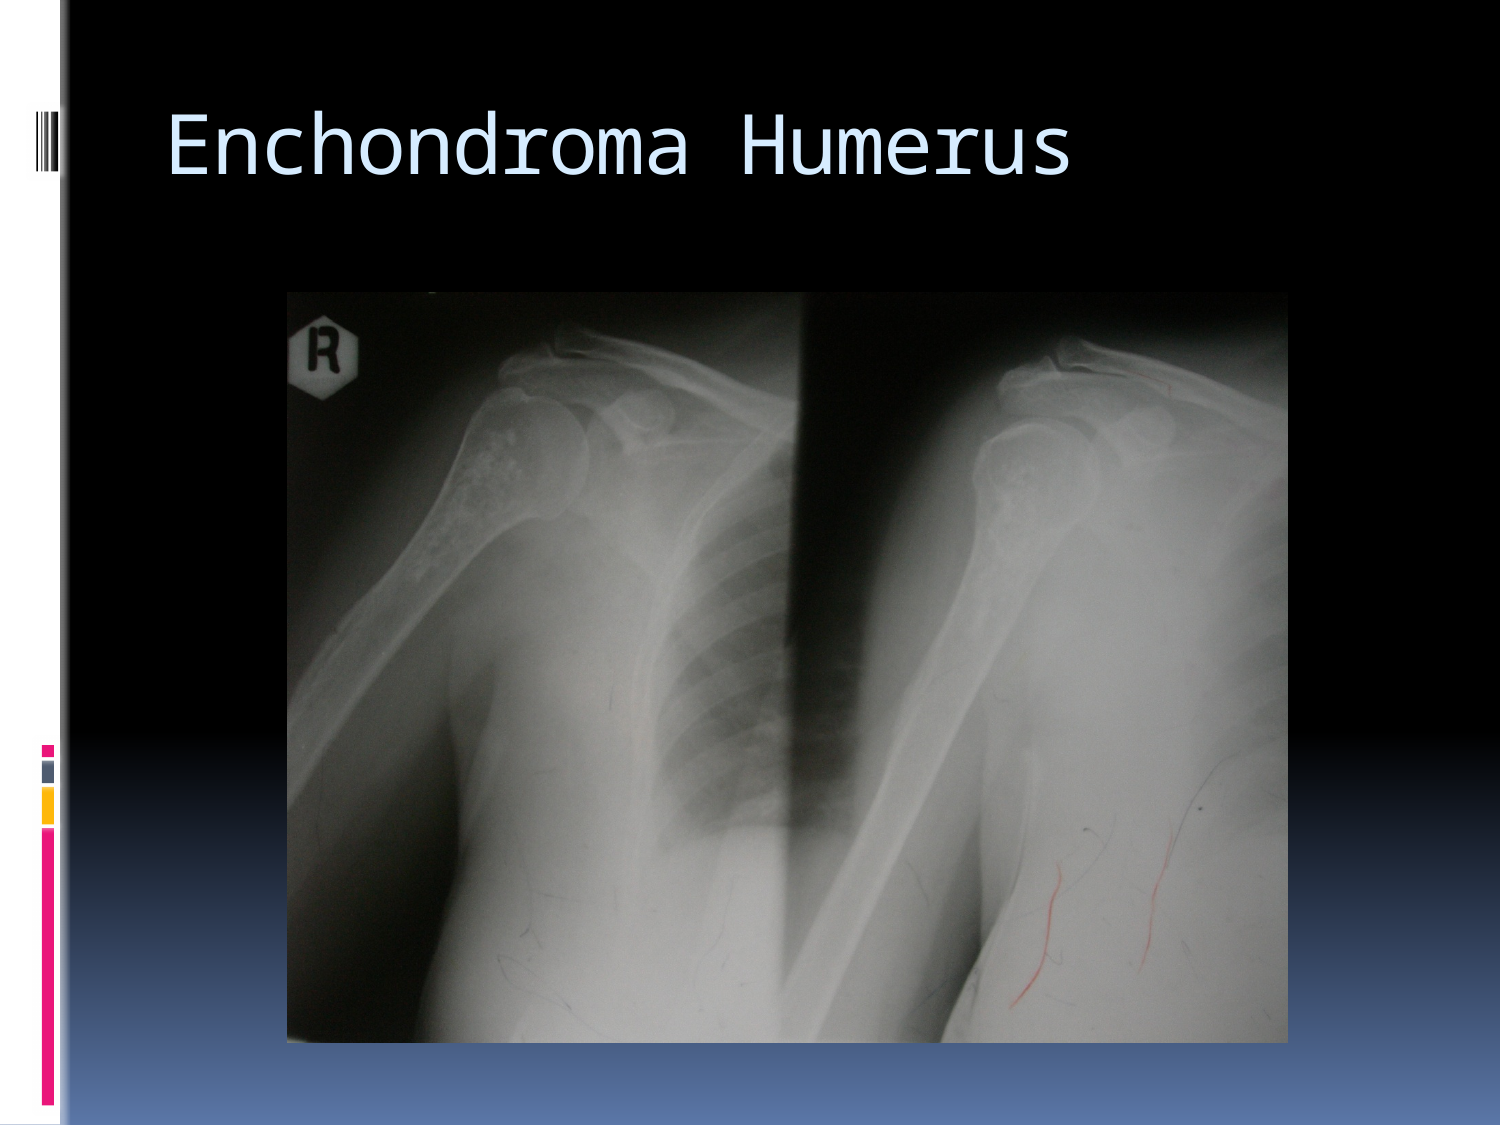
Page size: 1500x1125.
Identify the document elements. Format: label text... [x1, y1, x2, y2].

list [286, 292, 1288, 1044]
title Enchondroma Humerus [150, 83, 1425, 234]
